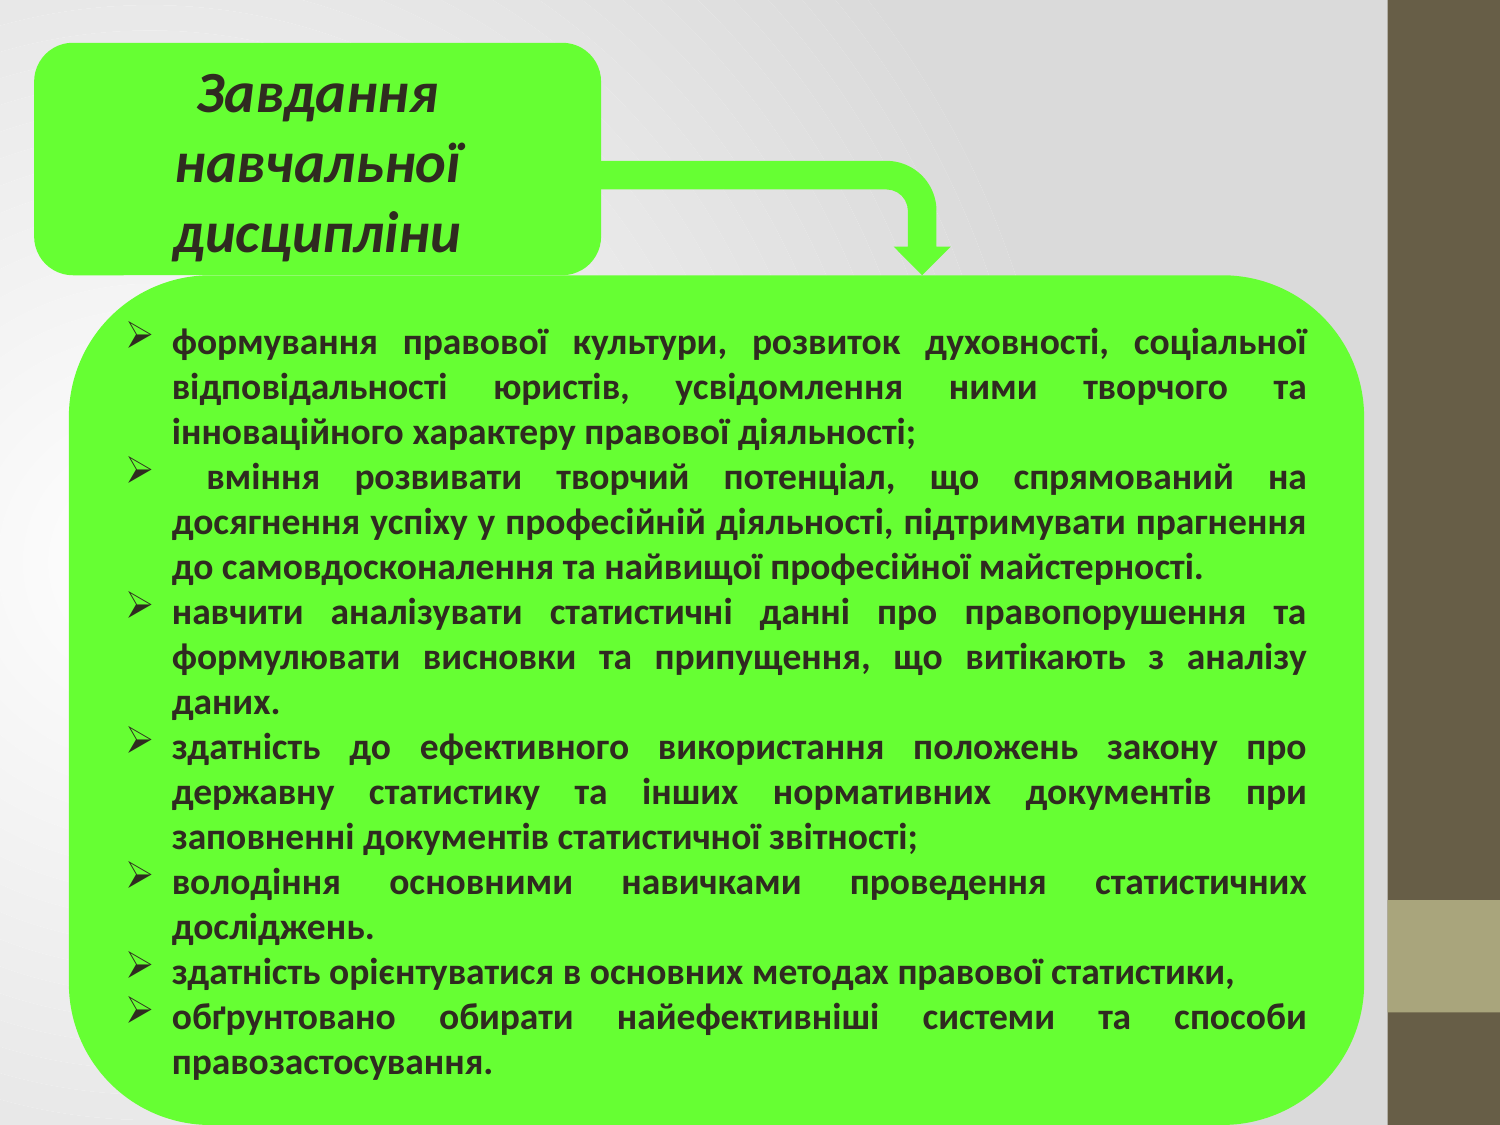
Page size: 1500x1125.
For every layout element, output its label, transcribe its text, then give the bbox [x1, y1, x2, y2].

text_box [594, 158, 953, 278]
text_box Завдання навчальної дисципліни [33, 41, 603, 277]
text_box формування правової культури, розвиток духовності, соціальної відповідальності юристів, усвідомлення ними творчого та інноваційного характеру правової діяльності; вміння розвивати творчий потенціал, що спрямований на досягнення успіху у професійній діяльності, підтримувати прагнення до самовдосконалення та найвищої професійної майстерності. навчити аналізувати статистичні данні про правопорушення та формулювати висновки та припущення, що витікають з аналізу даних. здатність до ефективного використання положень закону про державну статистику та інших нормативних документів при заповненні документів статистичної звітності; володіння основними навичками проведення статистичних досліджень. здатність орієнтуватися в основних методах правової статистики, обґрунтовано обирати найефективніші системи та способи правозастосування. [67, 274, 1366, 1125]
